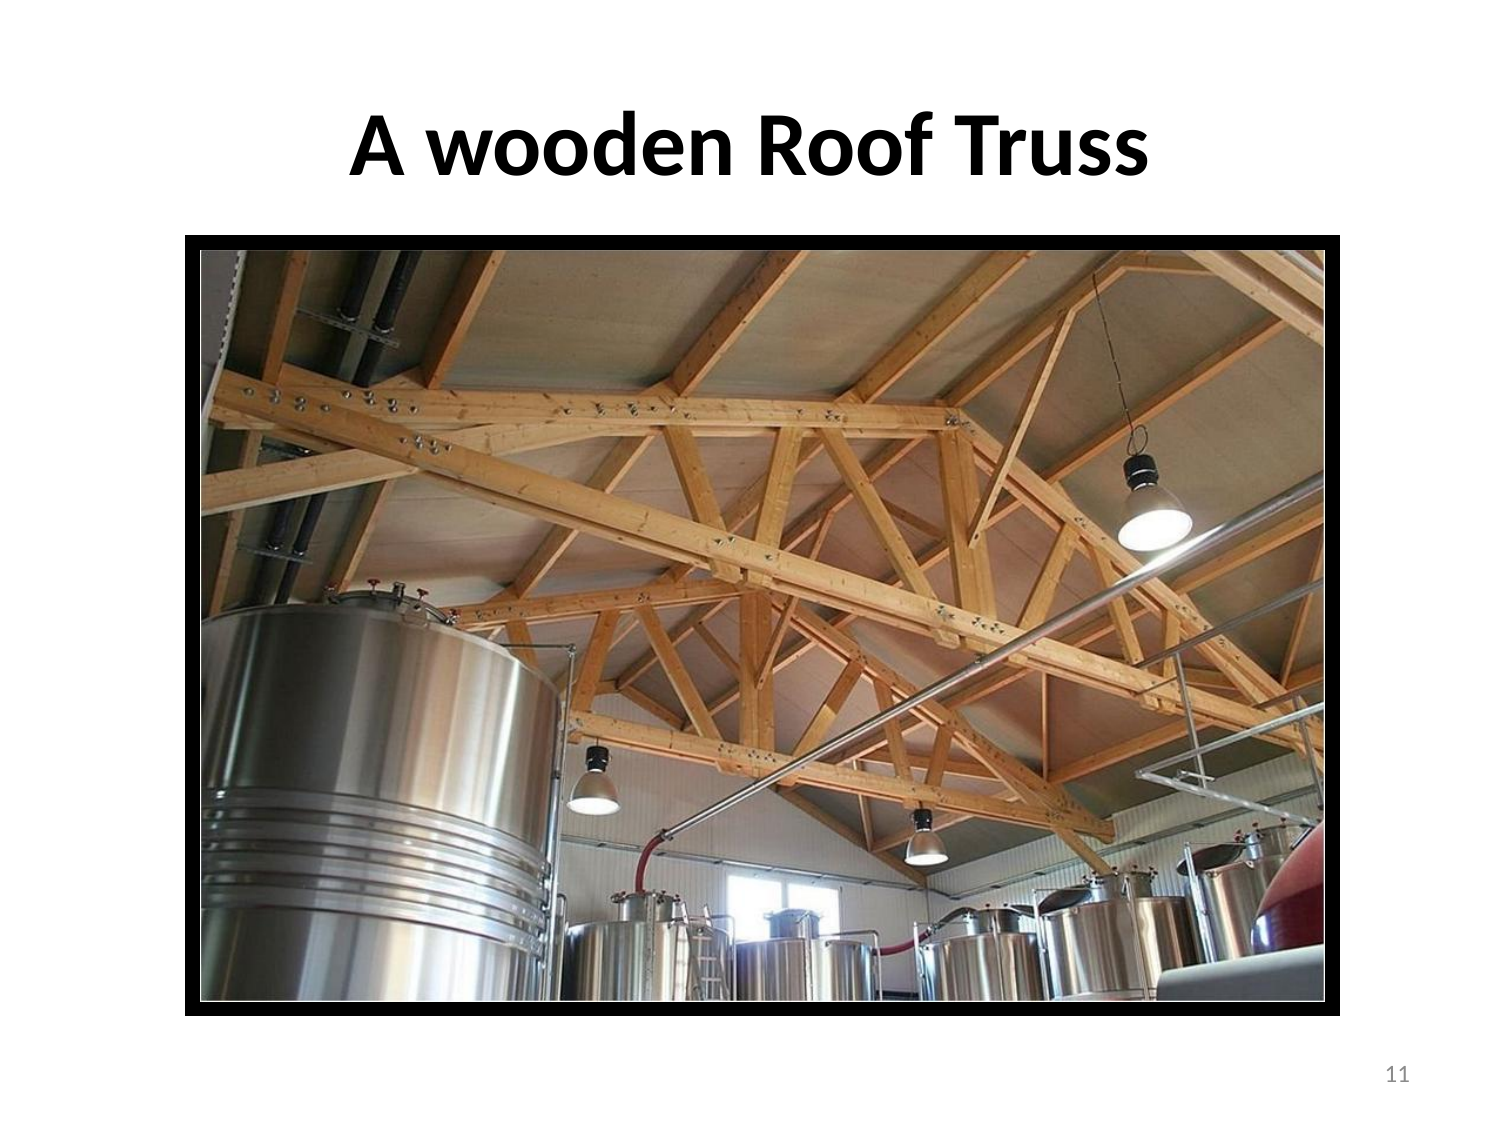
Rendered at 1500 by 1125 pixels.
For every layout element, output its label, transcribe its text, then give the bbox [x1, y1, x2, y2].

title A wooden Roof Truss [75, 45, 1425, 233]
slide_number 11 [1074, 1042, 1425, 1103]
picture [199, 249, 1326, 1002]
